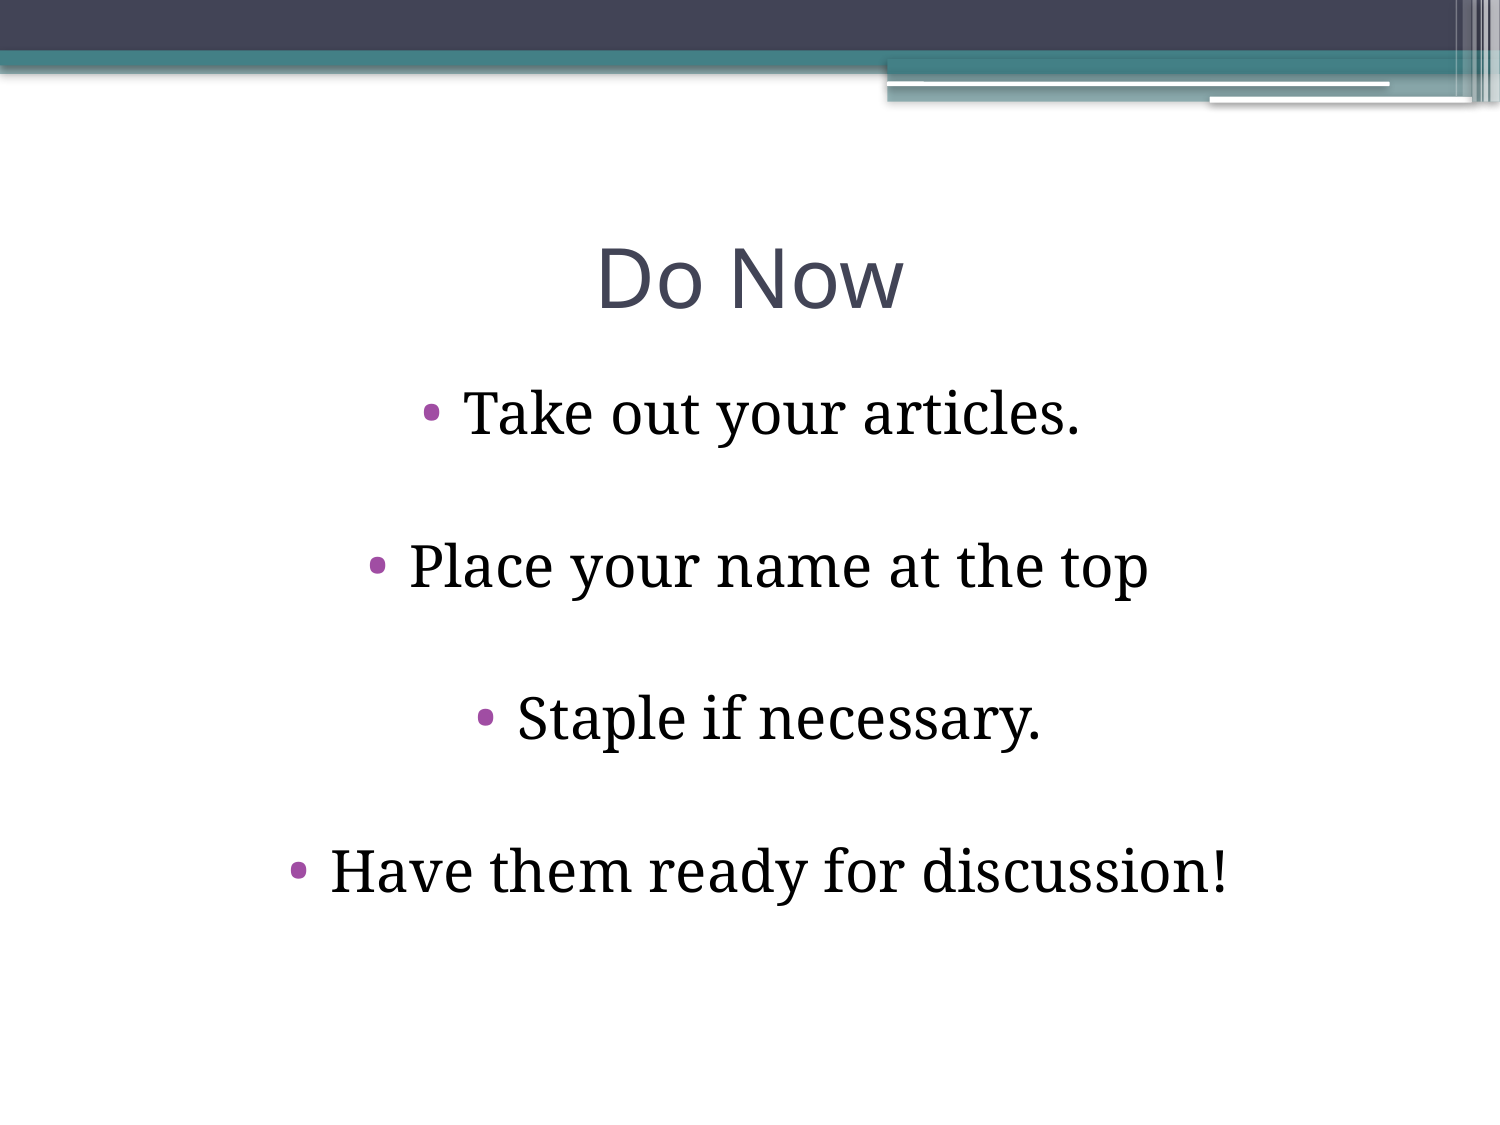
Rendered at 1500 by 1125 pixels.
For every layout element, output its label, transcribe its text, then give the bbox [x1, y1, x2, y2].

title Do Now [75, 187, 1425, 363]
list Take out your articles. Place your name at the top Staple if necessary. Have them ready for discussion! [75, 368, 1425, 1079]
